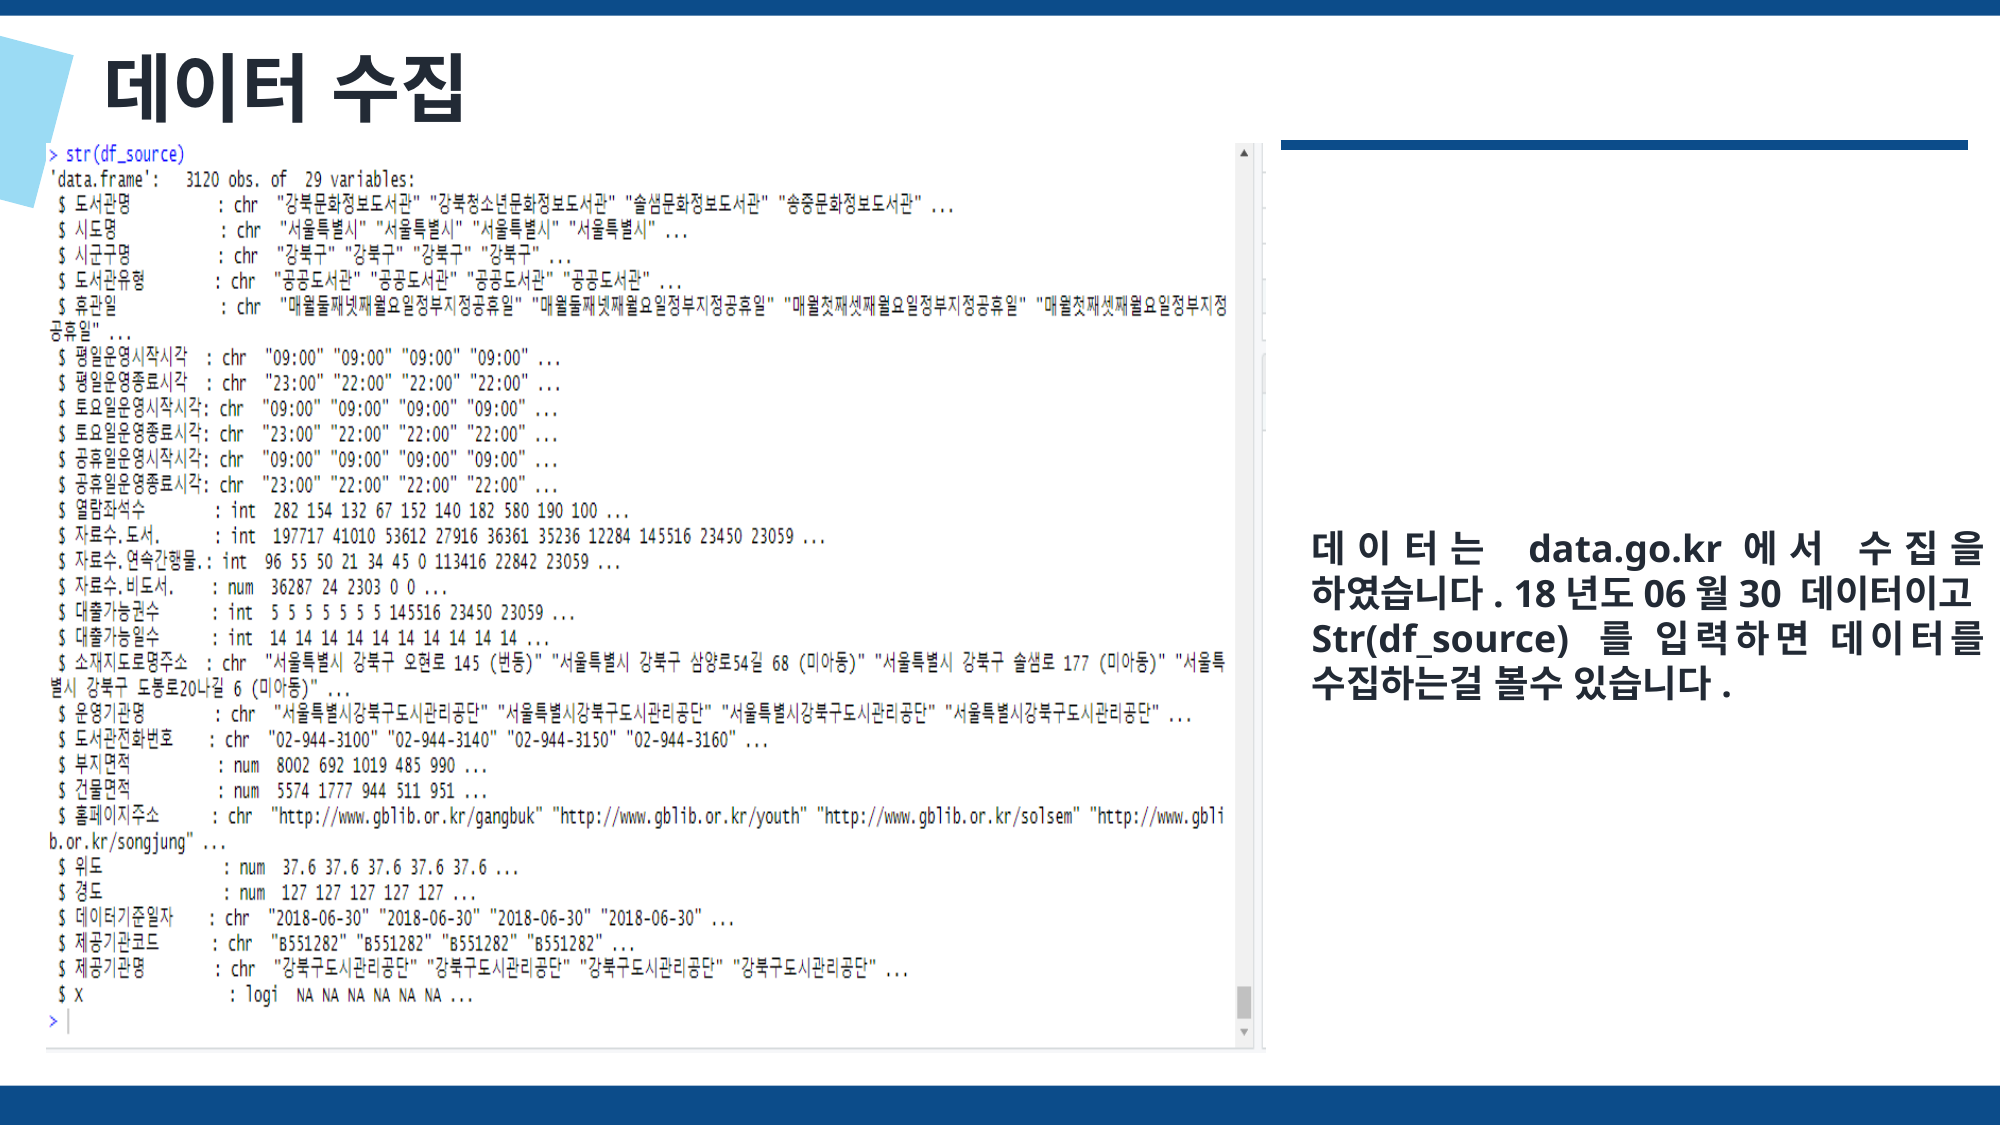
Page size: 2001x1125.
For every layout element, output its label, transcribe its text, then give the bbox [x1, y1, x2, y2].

picture [46, 143, 1266, 1053]
text_box 데이터는 data.go.kr에서 수집을 하였습니다. 18년도06월30 데이터이고 Str(df_source) 를 입력하면 데이터를 수집하는걸 볼수 있습니다. [1296, 517, 2000, 848]
text_box [0, 34, 75, 210]
text_box 데이터 수집 [88, 33, 485, 139]
